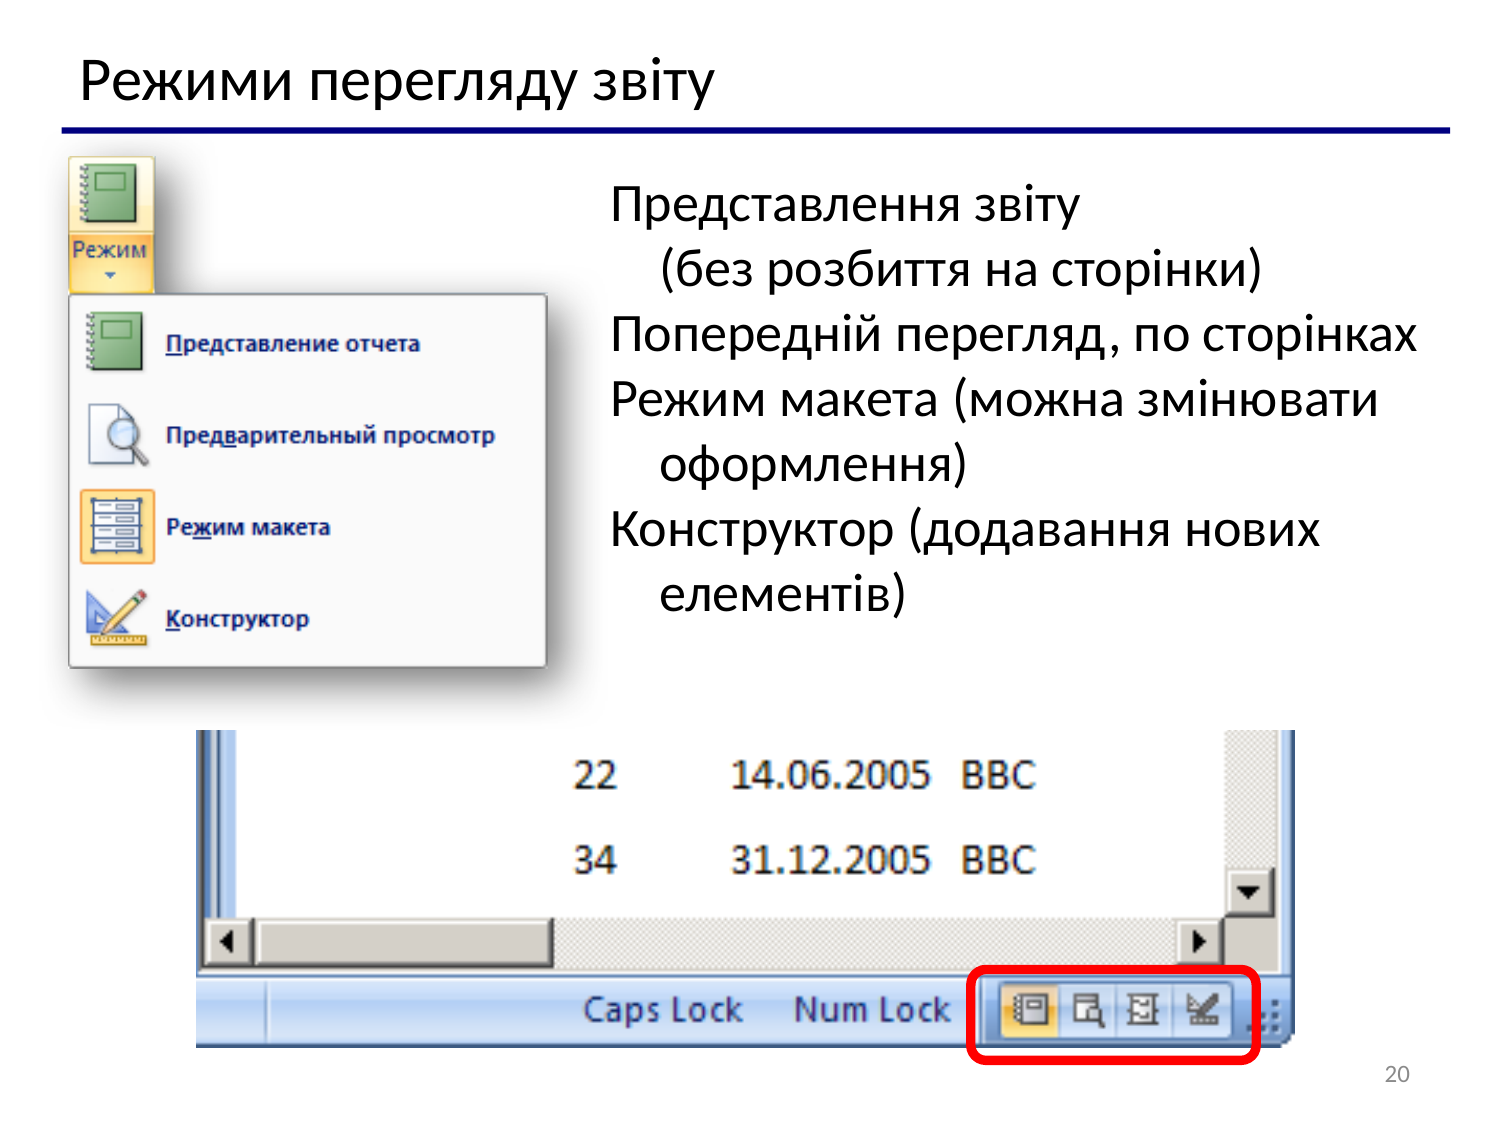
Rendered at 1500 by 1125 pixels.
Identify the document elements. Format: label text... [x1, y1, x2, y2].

picture [68, 155, 549, 669]
picture [196, 729, 1295, 1049]
slide_number 20 [1074, 1042, 1425, 1103]
text_box [975, 1056, 1252, 1061]
text_box Представлення звіту (без розбиття на сторінки) Попередній перегляд, по сторінках Режим макета (можна змінювати оформлення) Конструктор (додавання нових елементів) [595, 160, 1463, 696]
text_box Режими перегляду звіту [64, 31, 1401, 121]
